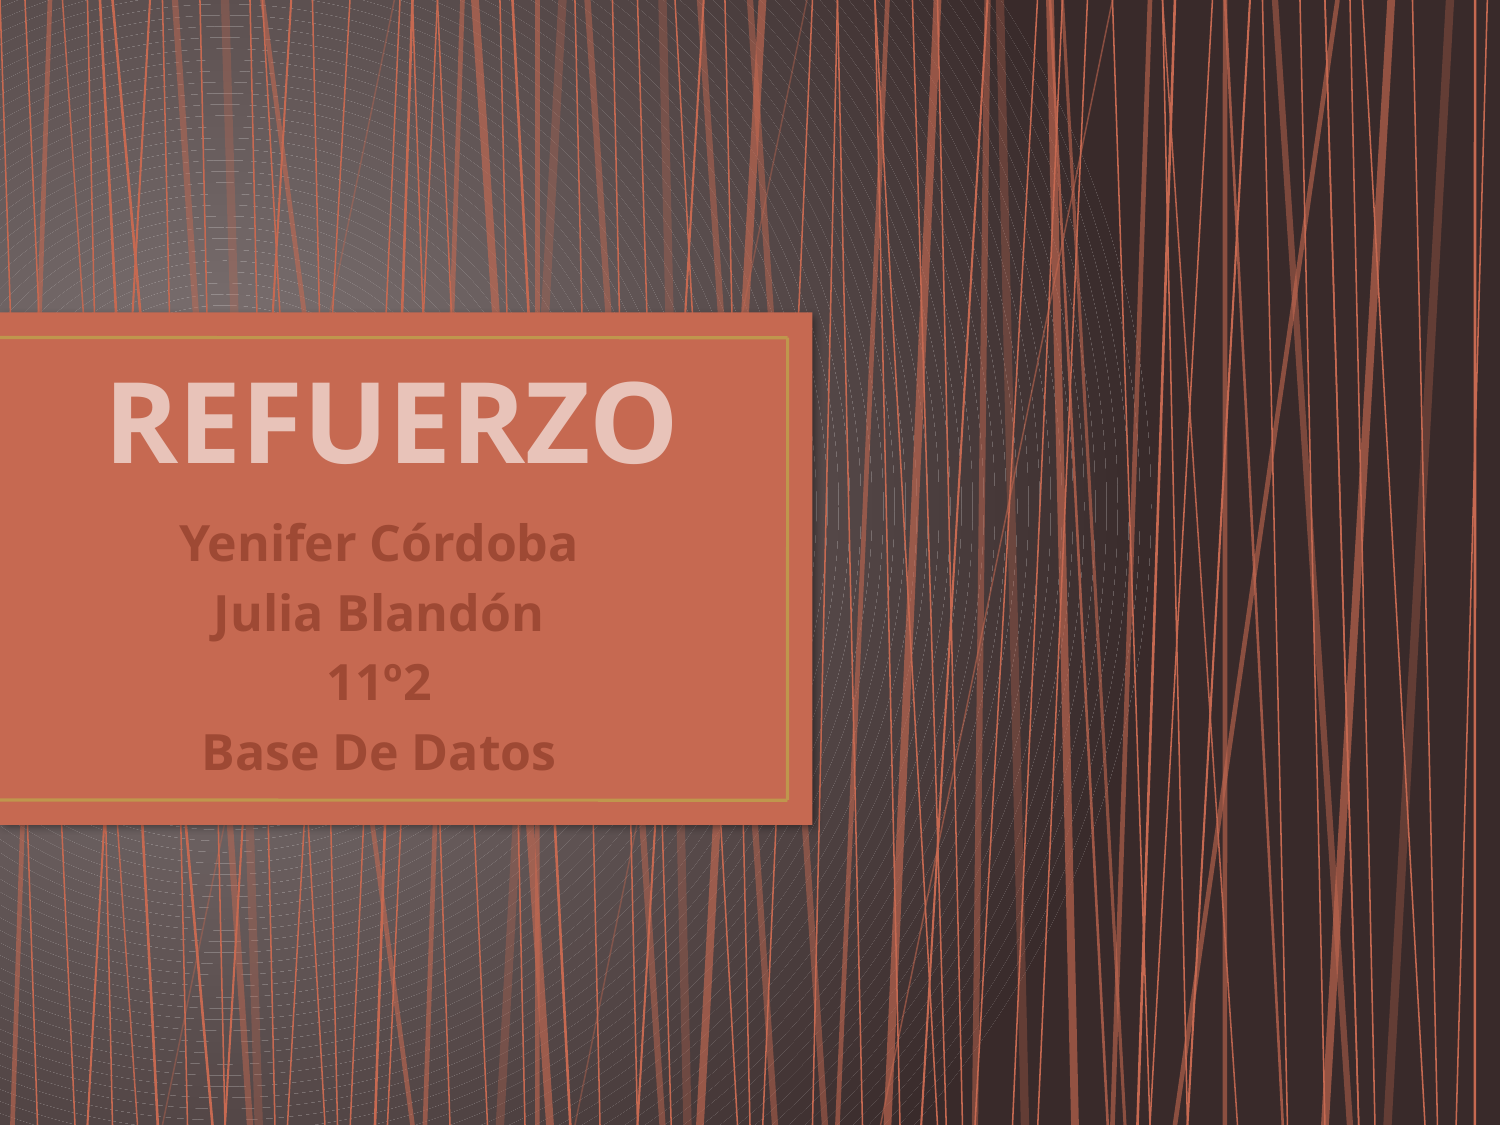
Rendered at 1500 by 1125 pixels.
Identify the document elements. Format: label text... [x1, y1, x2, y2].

title REFUERZO [29, 373, 755, 494]
subtitle Yenifer Córdoba Julia Blandón 11º2 Base De Datos [0, 503, 758, 823]
